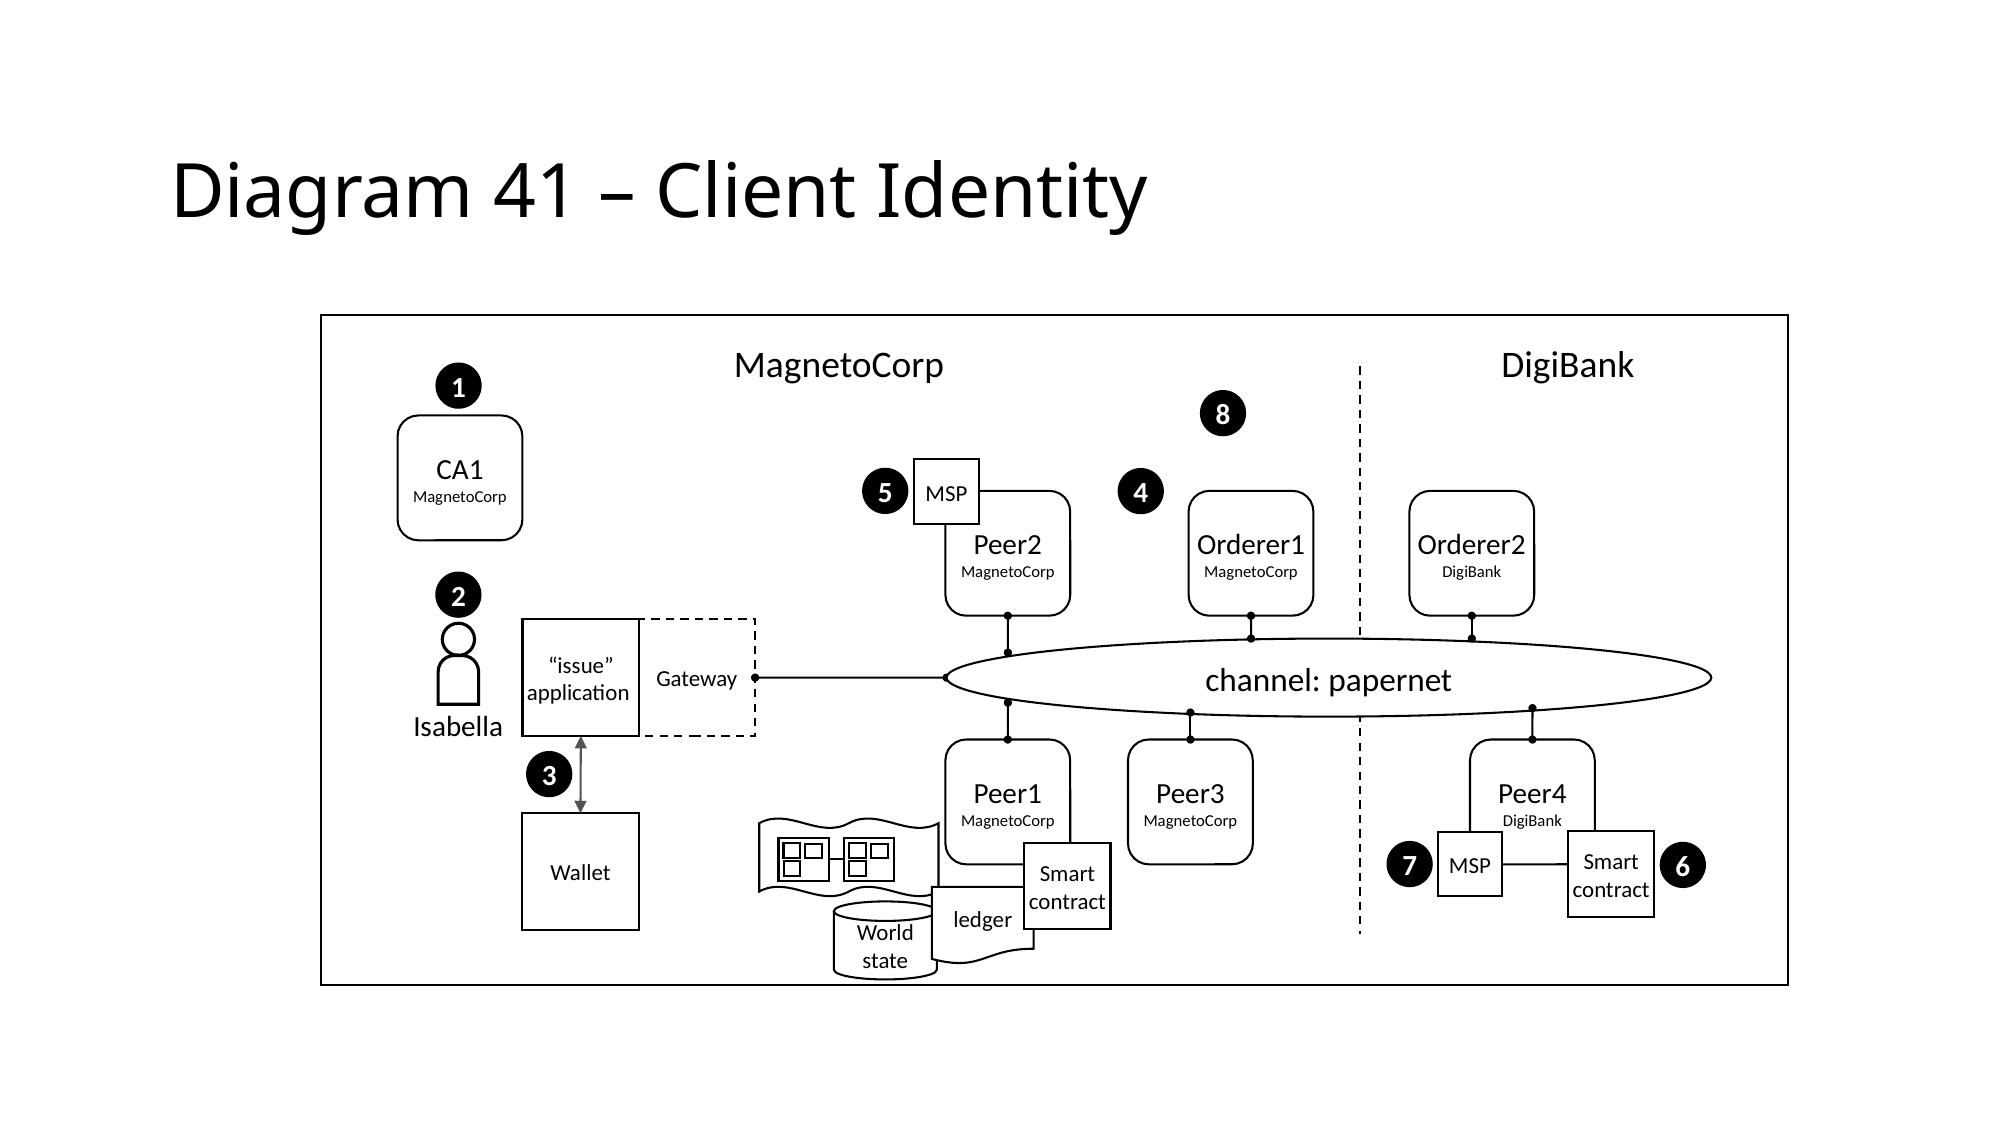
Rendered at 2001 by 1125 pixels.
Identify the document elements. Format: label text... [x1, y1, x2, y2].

text_box Smart contract [1568, 831, 1655, 918]
text_box 1 [436, 363, 481, 408]
text_box ledger [931, 886, 1034, 964]
text_box MagnetoCorp [726, 332, 953, 393]
text_box Peer4 DigiBank [1470, 739, 1595, 865]
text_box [437, 623, 479, 705]
text_box channel: papernet [1361, 638, 1712, 717]
text_box CA1 MagnetoCorp [397, 415, 523, 541]
text_box DigiBank [1493, 332, 1643, 393]
text_box Peer3 MagnetoCorp [1128, 739, 1253, 865]
text_box 3 [527, 752, 572, 797]
text_box 5 [863, 468, 908, 513]
text_box “issue” application [522, 619, 640, 736]
text_box 7 [1387, 841, 1432, 887]
text_box Diagram 41 – Client Identity [162, 84, 1888, 303]
text_box MSP [1437, 831, 1503, 897]
text_box Orderer2 DigiBank [1409, 490, 1535, 616]
text_box 4 [1118, 469, 1163, 514]
text_box 2 [436, 572, 481, 617]
text_box Smart contract [1024, 843, 1111, 930]
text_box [759, 818, 939, 897]
text_box [320, 315, 1788, 986]
text_box World state [833, 901, 937, 980]
text_box Peer2 MagnetoCorp [945, 490, 1071, 616]
text_box Peer1 MagnetoCorp [945, 739, 1071, 865]
text_box Orderer1 MagnetoCorp [1188, 490, 1314, 616]
text_box 6 [1660, 842, 1705, 888]
text_box channel: papernet [946, 638, 1359, 717]
text_box Gateway [640, 619, 756, 736]
text_box MSP [914, 459, 979, 524]
text_box 8 [1200, 391, 1246, 436]
text_box world state B [833, 901, 931, 920]
text_box Isabella [405, 699, 511, 750]
text_box Wallet [522, 813, 639, 930]
